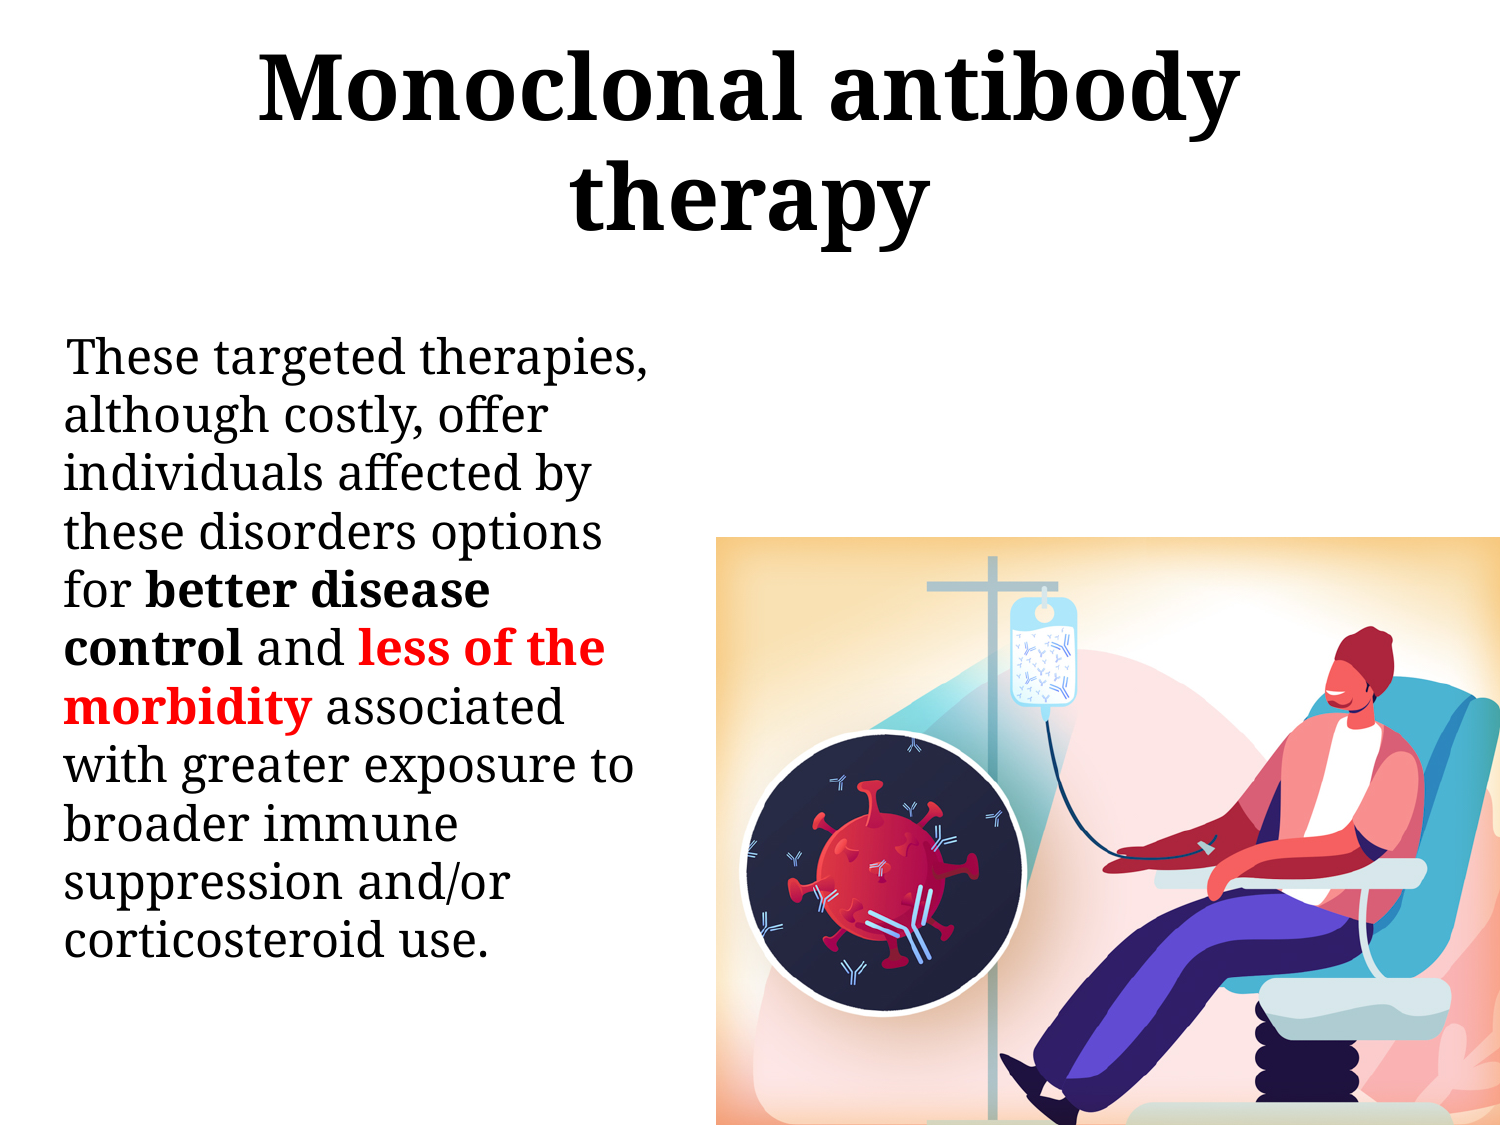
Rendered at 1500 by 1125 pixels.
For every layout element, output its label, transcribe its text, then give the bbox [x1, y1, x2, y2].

list These targeted therapies, although costly, offer individuals affected by these disorders options for better disease control and less of the morbidity associated with greater exposure to broader immune suppression and/or corticosteroid use. [0, 249, 688, 993]
title Monoclonal antibody therapy [75, 45, 1425, 233]
picture [716, 537, 1500, 1125]
